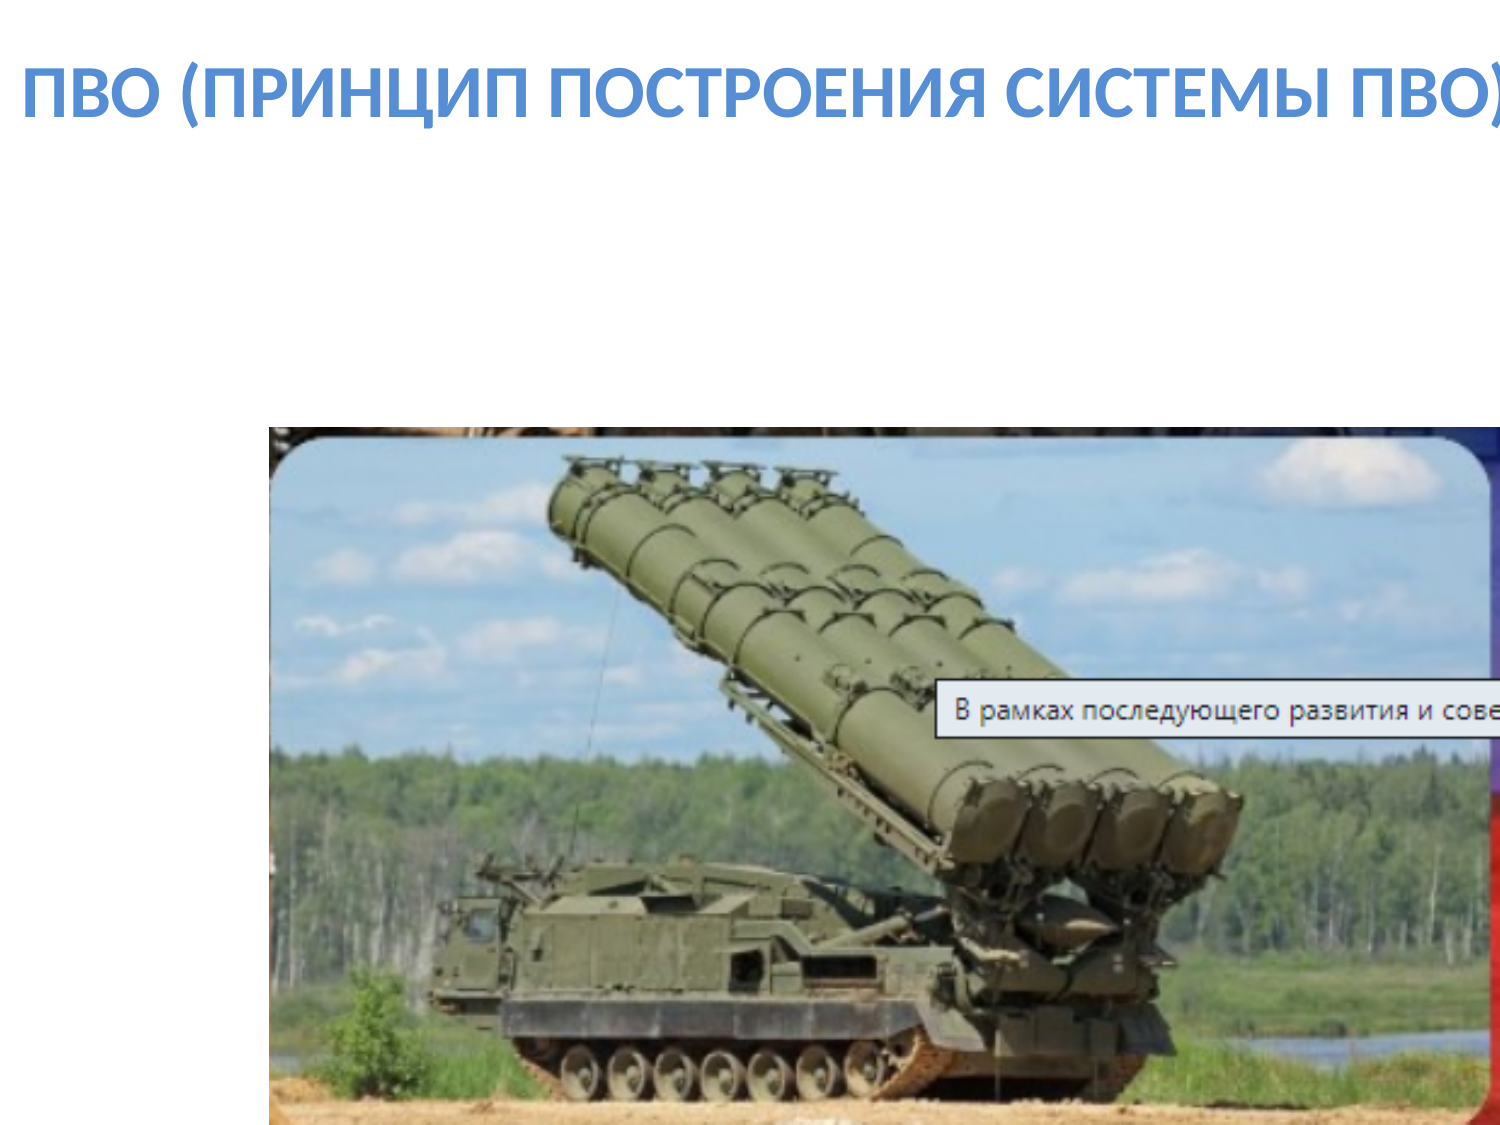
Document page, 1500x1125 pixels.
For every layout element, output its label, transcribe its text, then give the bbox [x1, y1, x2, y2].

title ПВО (принцип построения системы ПВО) [0, 35, 1500, 153]
picture [269, 427, 1500, 1125]
